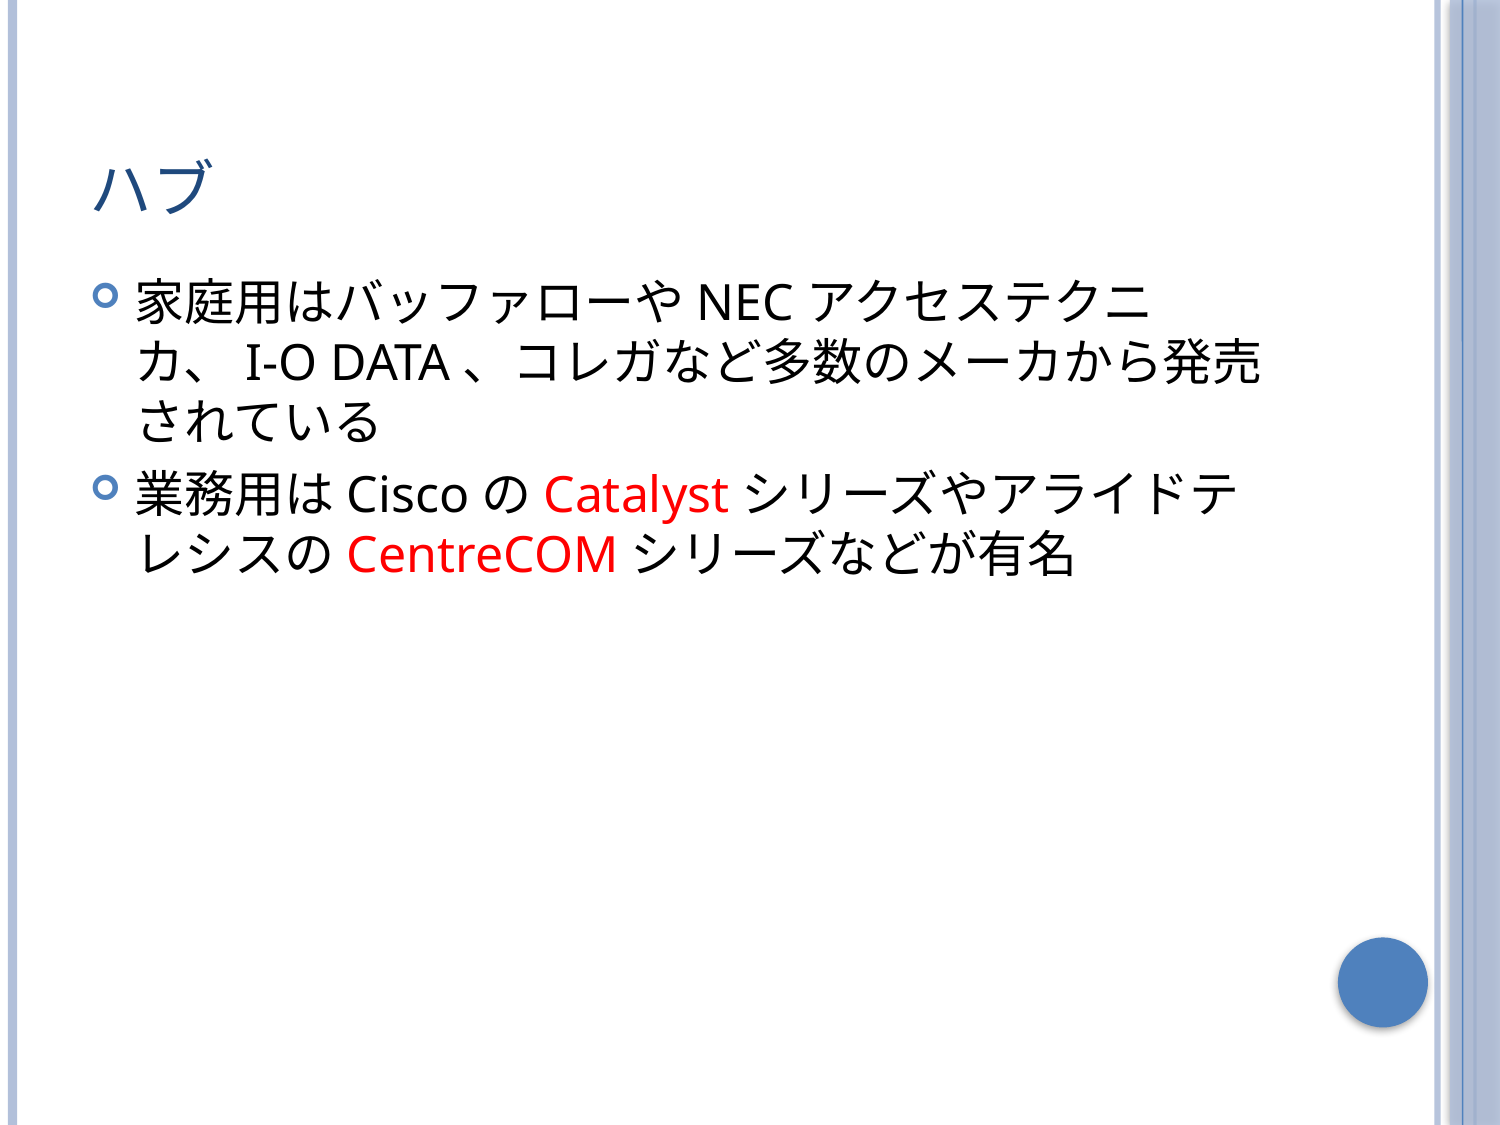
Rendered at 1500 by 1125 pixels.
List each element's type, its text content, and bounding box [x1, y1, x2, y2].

list 家庭用はバッファローやNECアクセステクニカ、I-O DATA、コレガなど多数のメーカから発売されている 業務用はCiscoのCatalystシリーズやアライドテレシスのCentreCOMシリーズなどが有名 [75, 262, 1300, 1062]
title ハブ [75, 45, 1300, 233]
